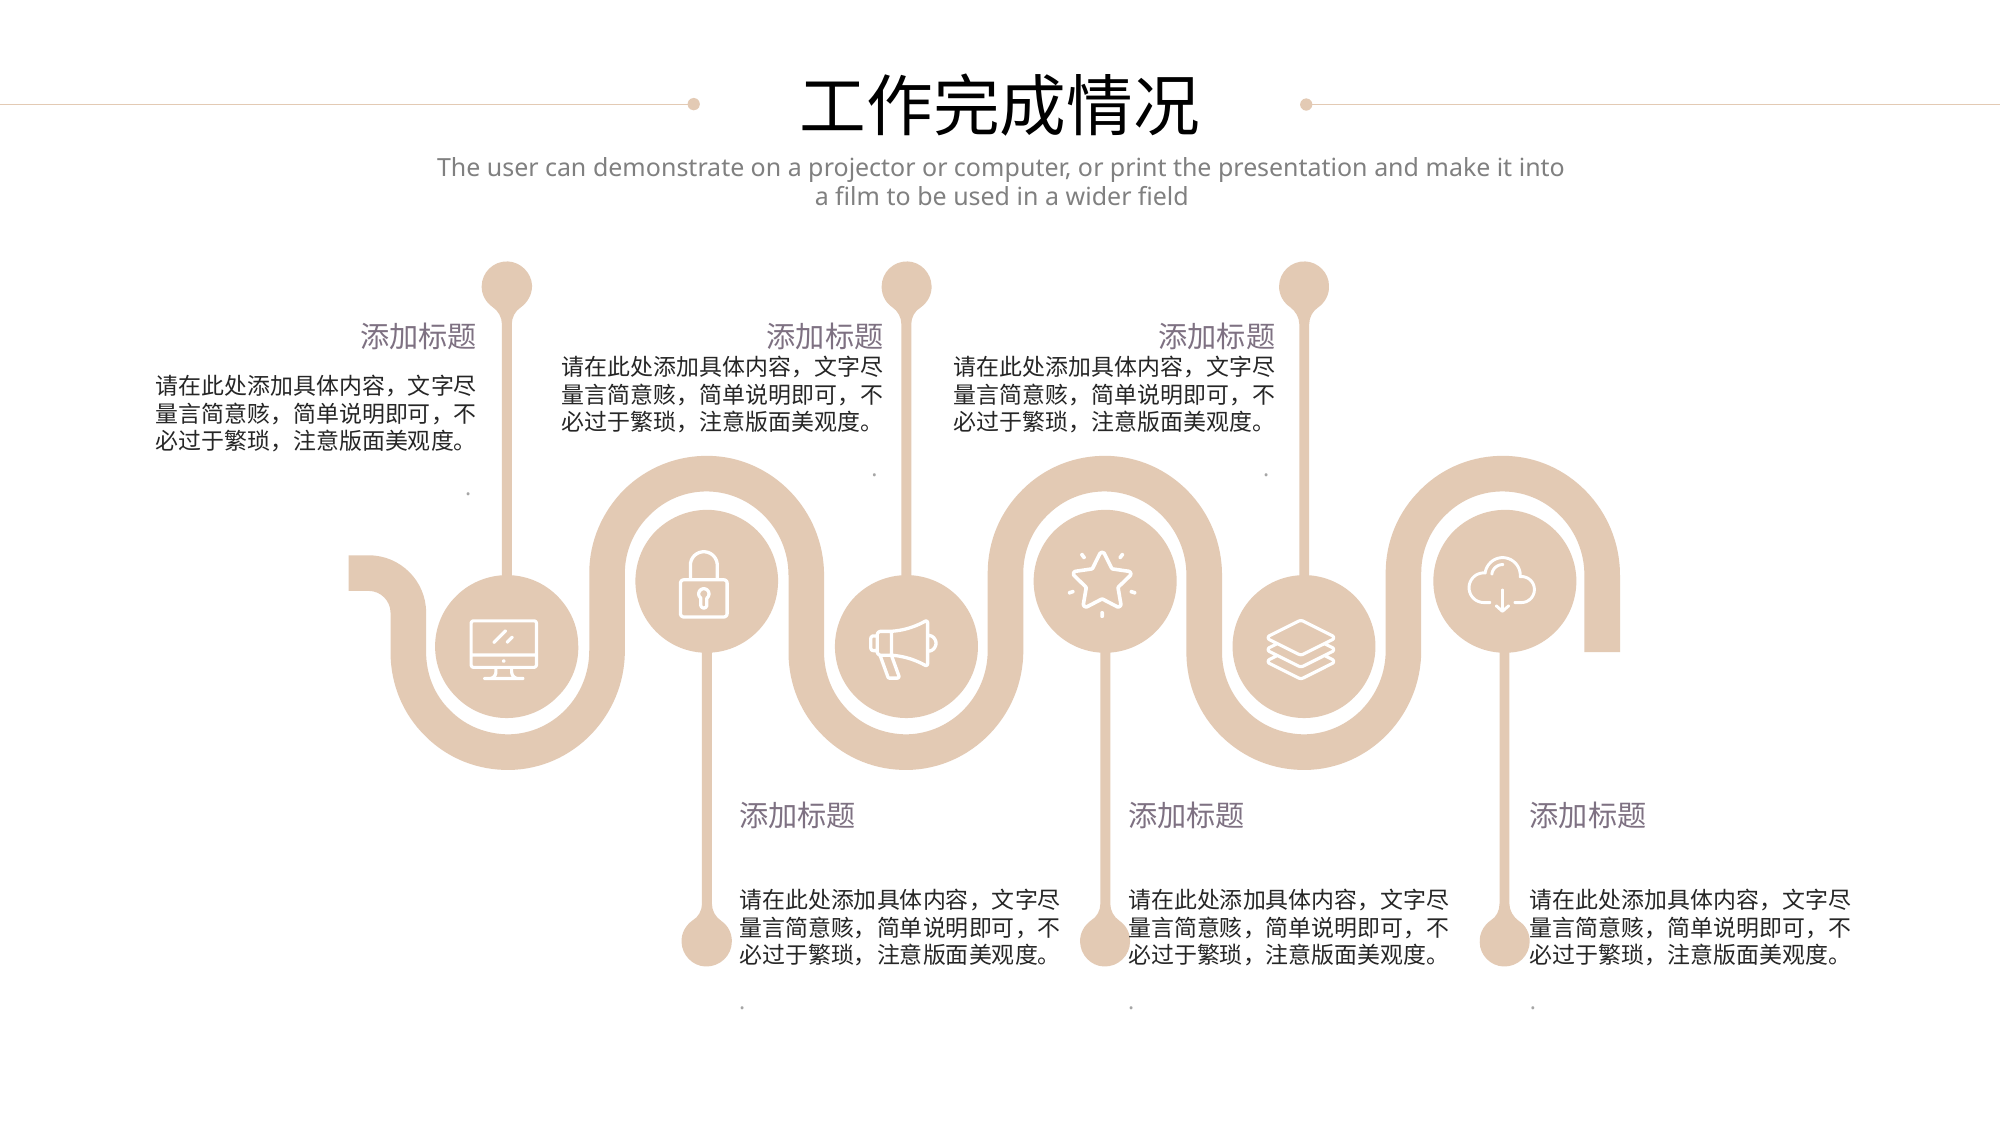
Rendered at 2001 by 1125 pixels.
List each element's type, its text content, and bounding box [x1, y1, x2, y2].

text_box 添加标题 请在此处添加具体内容，文字尽量言简意赅，简单说明即可，不必过于繁琐，注意版面美观度。 . [541, 317, 884, 482]
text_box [1467, 556, 1536, 613]
text_box The user can demonstrate on a projector or computer, or print the presentation and make it into a film to be used in a wider field [412, 143, 1592, 219]
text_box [1067, 550, 1137, 618]
text_box [1279, 261, 1329, 575]
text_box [678, 550, 729, 619]
text_box 添加标题 请在此处添加具体内容，文字尽量言简意赅，简单说明即可，不必过于繁琐，注意版面美观度。 . [739, 796, 1082, 1015]
text_box [1266, 619, 1336, 681]
text_box [1082, 653, 1128, 967]
text_box [681, 653, 732, 967]
text_box 添加标题 请在此处添加具体内容，文字尽量言简意赅，简单说明即可，不必过于繁琐，注意版面美观度。 . [1128, 796, 1471, 1015]
text_box 添加标题 请在此处添加具体内容，文字尽量言简意赅，简单说明即可，不必过于繁琐，注意版面美观度。 . [932, 317, 1276, 482]
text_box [469, 619, 539, 681]
text_box [1033, 509, 1177, 653]
text_box [881, 261, 932, 575]
text_box [435, 575, 579, 719]
text_box [635, 509, 779, 653]
text_box 添加标题 请在此处添加具体内容，文字尽量言简意赅，简单说明即可，不必过于繁琐，注意版面美观度。 . [1529, 796, 1873, 1015]
text_box [481, 261, 533, 575]
text_box [348, 455, 1621, 770]
text_box [869, 619, 938, 680]
text_box 工作完成情况 [784, 56, 1215, 143]
text_box [1479, 653, 1529, 967]
text_box [1232, 575, 1376, 719]
text_box [834, 575, 978, 719]
text_box 添加标题 请在此处添加具体内容，文字尽量言简意赅，简单说明即可，不必过于繁琐，注意版面美观度。 . [134, 317, 478, 501]
text_box [1433, 509, 1577, 653]
